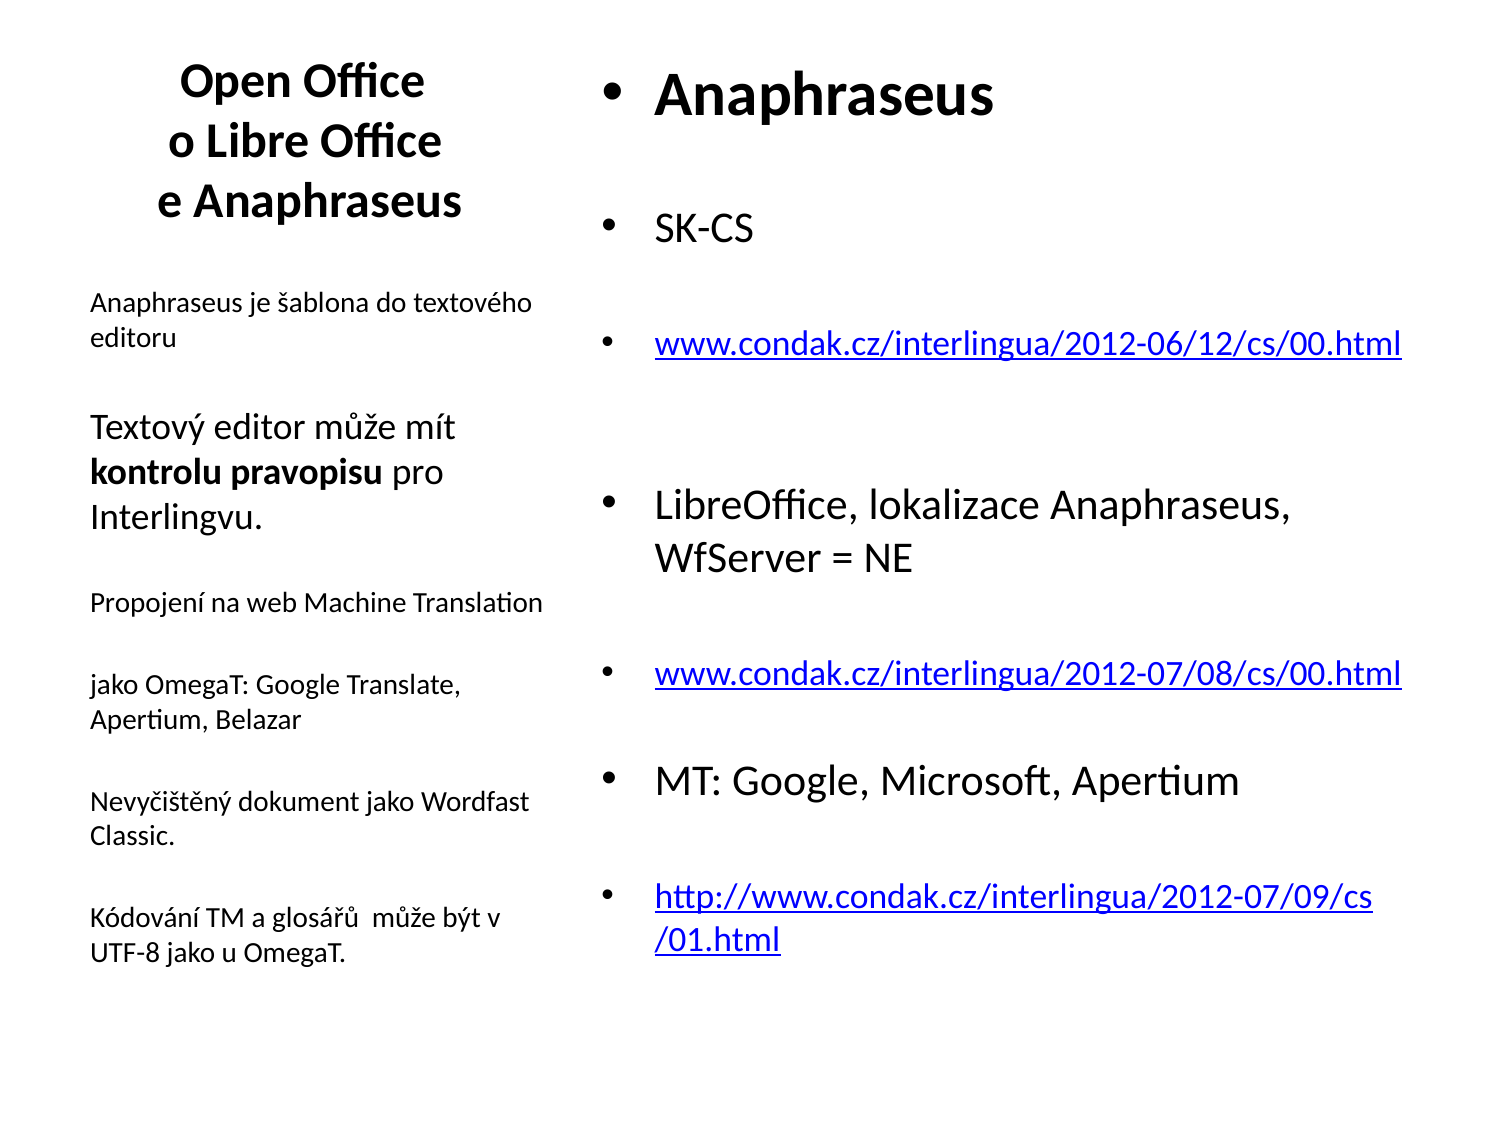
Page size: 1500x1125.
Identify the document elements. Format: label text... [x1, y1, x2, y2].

title Open Office o Libre Office e Anaphraseus [75, 44, 569, 235]
list Anaphraseus je šablona do textového editoru Textový editor může mít kontrolu pravopisu pro Interlingvu. Propojení na web Machine Translation jako OmegaT: Google Translate, Apertium, Belazar Nevyčištěný dokument jako Wordfast Classic. Kódování TM a glosářů může být v UTF-8 jako u OmegaT. [75, 235, 569, 1005]
list Anaphraseus SK-CS www.condak.cz/interlingua/2012-06/12/cs/00.html LibreOffice, lokalizace Anaphraseus, WfServer = NE www.condak.cz/interlingua/2012-07/08/cs/00.html MT: Google, Microsoft, Apertium http://www.condak.cz/interlingua/2012-07/09/cs/01.html [586, 44, 1425, 1005]
